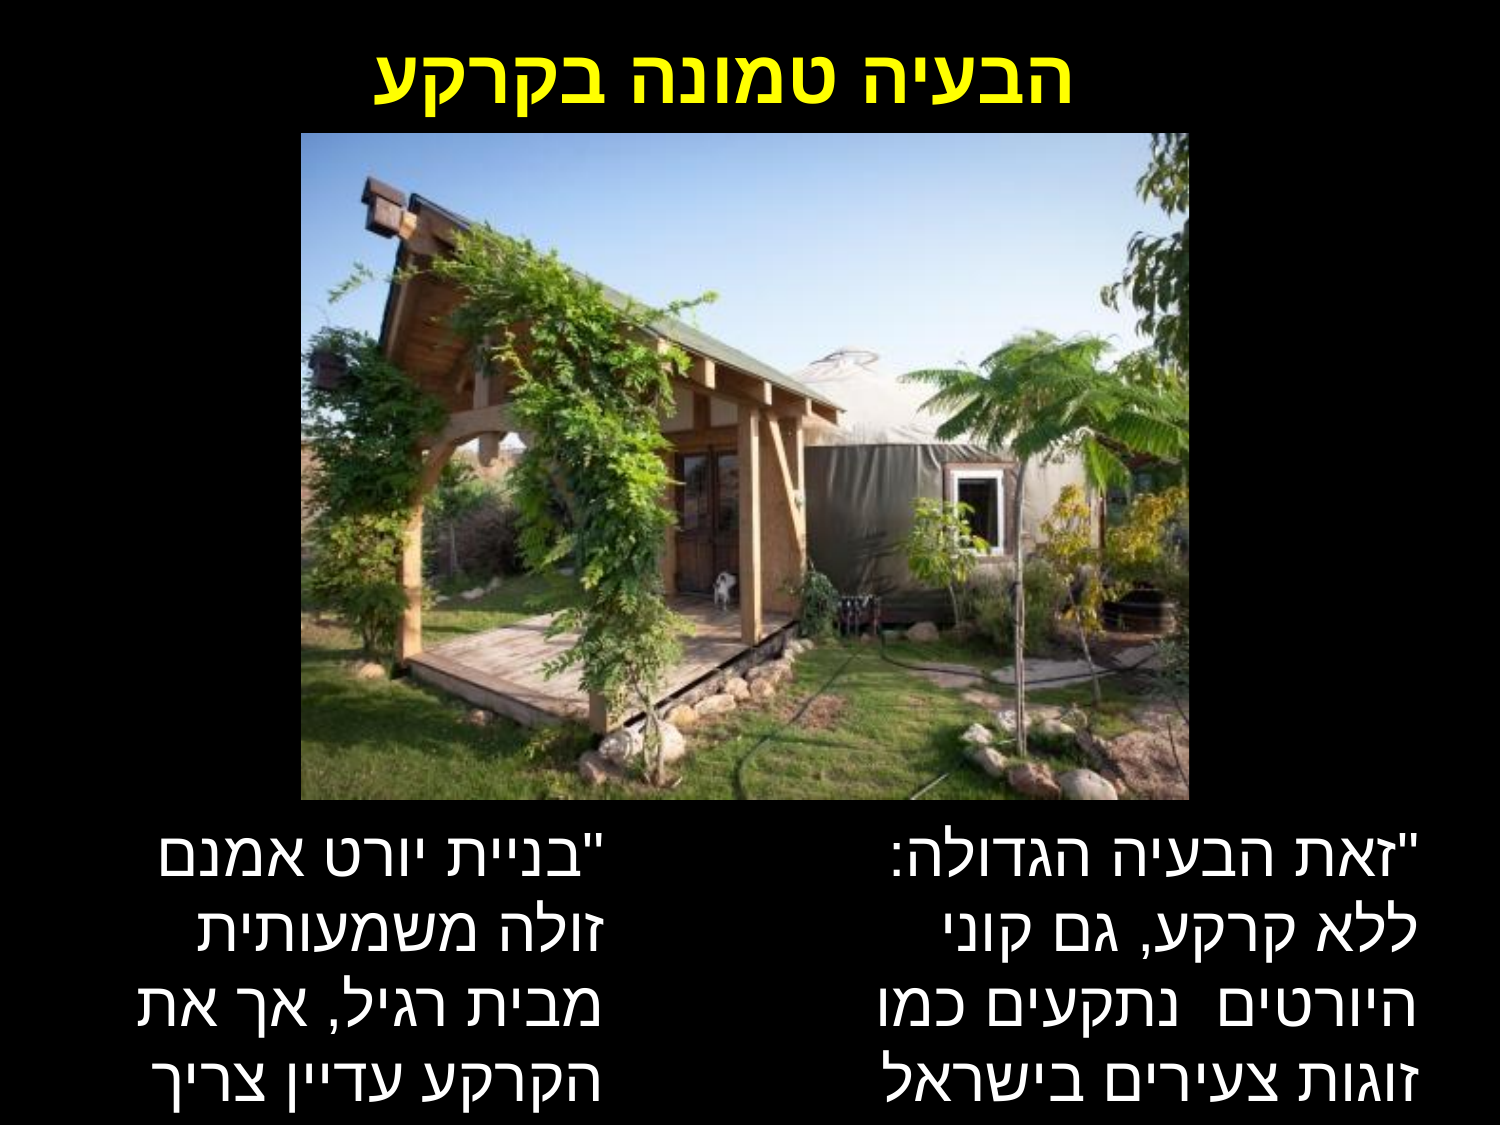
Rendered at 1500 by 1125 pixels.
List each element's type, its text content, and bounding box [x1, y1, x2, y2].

text_box "זאת הבעיה הגדולה: ללא קרקע, גם קוני היורטים נתקעים כמו זוגות צעירים בישראל המחפשים בית". [767, 799, 1436, 1125]
text_box [301, 133, 1190, 800]
title הבעיה טמונה בקרקע [24, 25, 1476, 134]
text_box "בניית יורט אמנם זולה משמעותית מבית רגיל, אך את הקרקע עדיין צריך לרכוש". [52, 799, 621, 1117]
